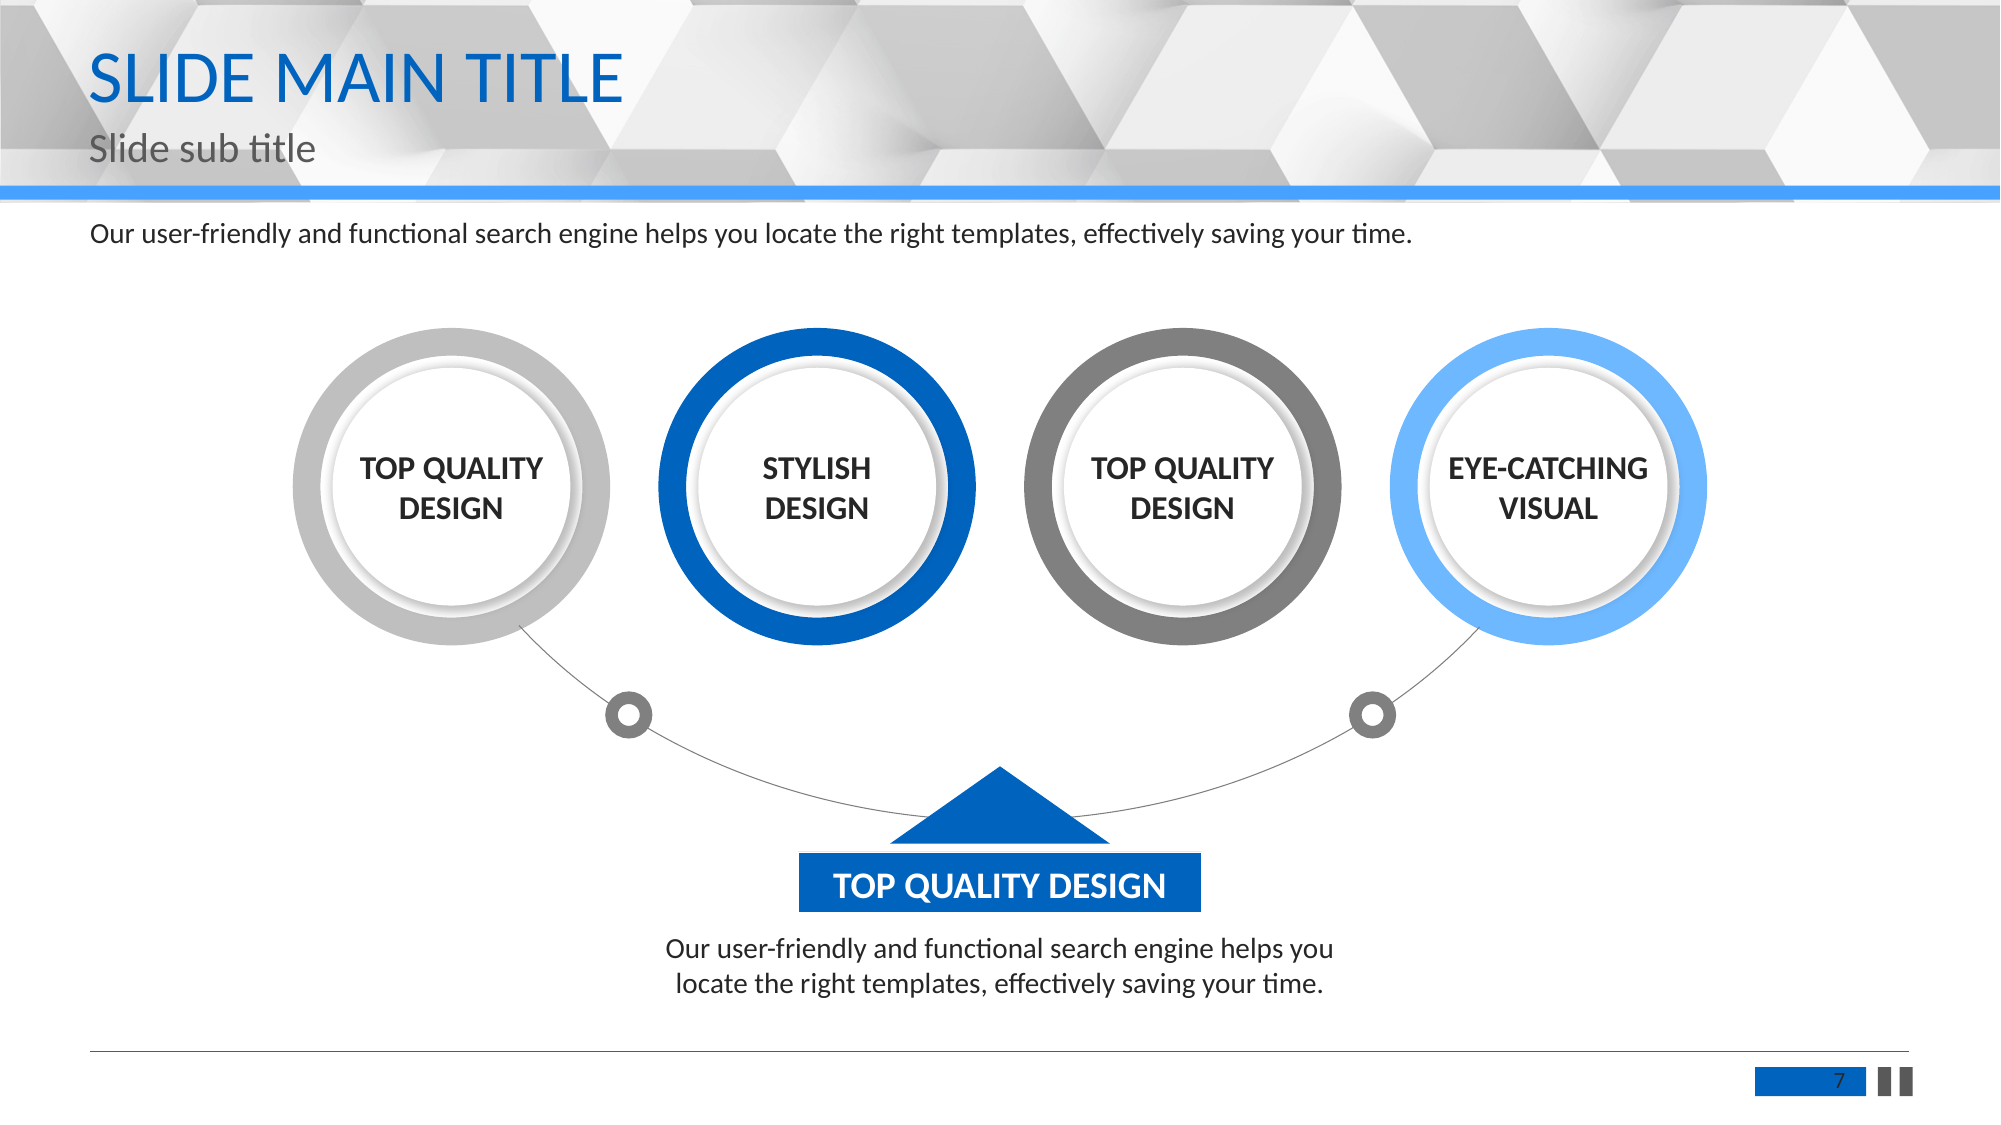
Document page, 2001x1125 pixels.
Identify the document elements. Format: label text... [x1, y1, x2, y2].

picture [0, 0, 2000, 185]
text_box [610, 696, 648, 734]
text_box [292, 327, 611, 646]
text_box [1389, 327, 1708, 646]
text_box [886, 765, 1114, 845]
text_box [658, 327, 976, 646]
text_box TOP QUALITY DESIGN [813, 853, 1187, 914]
list SLIDE MAIN TITLE [73, 30, 1901, 119]
list Slide sub title [73, 119, 1901, 186]
text_box Our user-friendly and functional search engine helps you locate the right templates, effectively saving your time. [646, 921, 1354, 1007]
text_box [1024, 327, 1342, 646]
text_box [538, 333, 1462, 818]
text_box Our user-friendly and functional search engine helps you locate the right templates, effectively saving your time. [75, 206, 1912, 258]
slide_number 7 [1761, 1069, 1861, 1094]
text_box [797, 851, 1203, 914]
text_box [1354, 696, 1391, 734]
